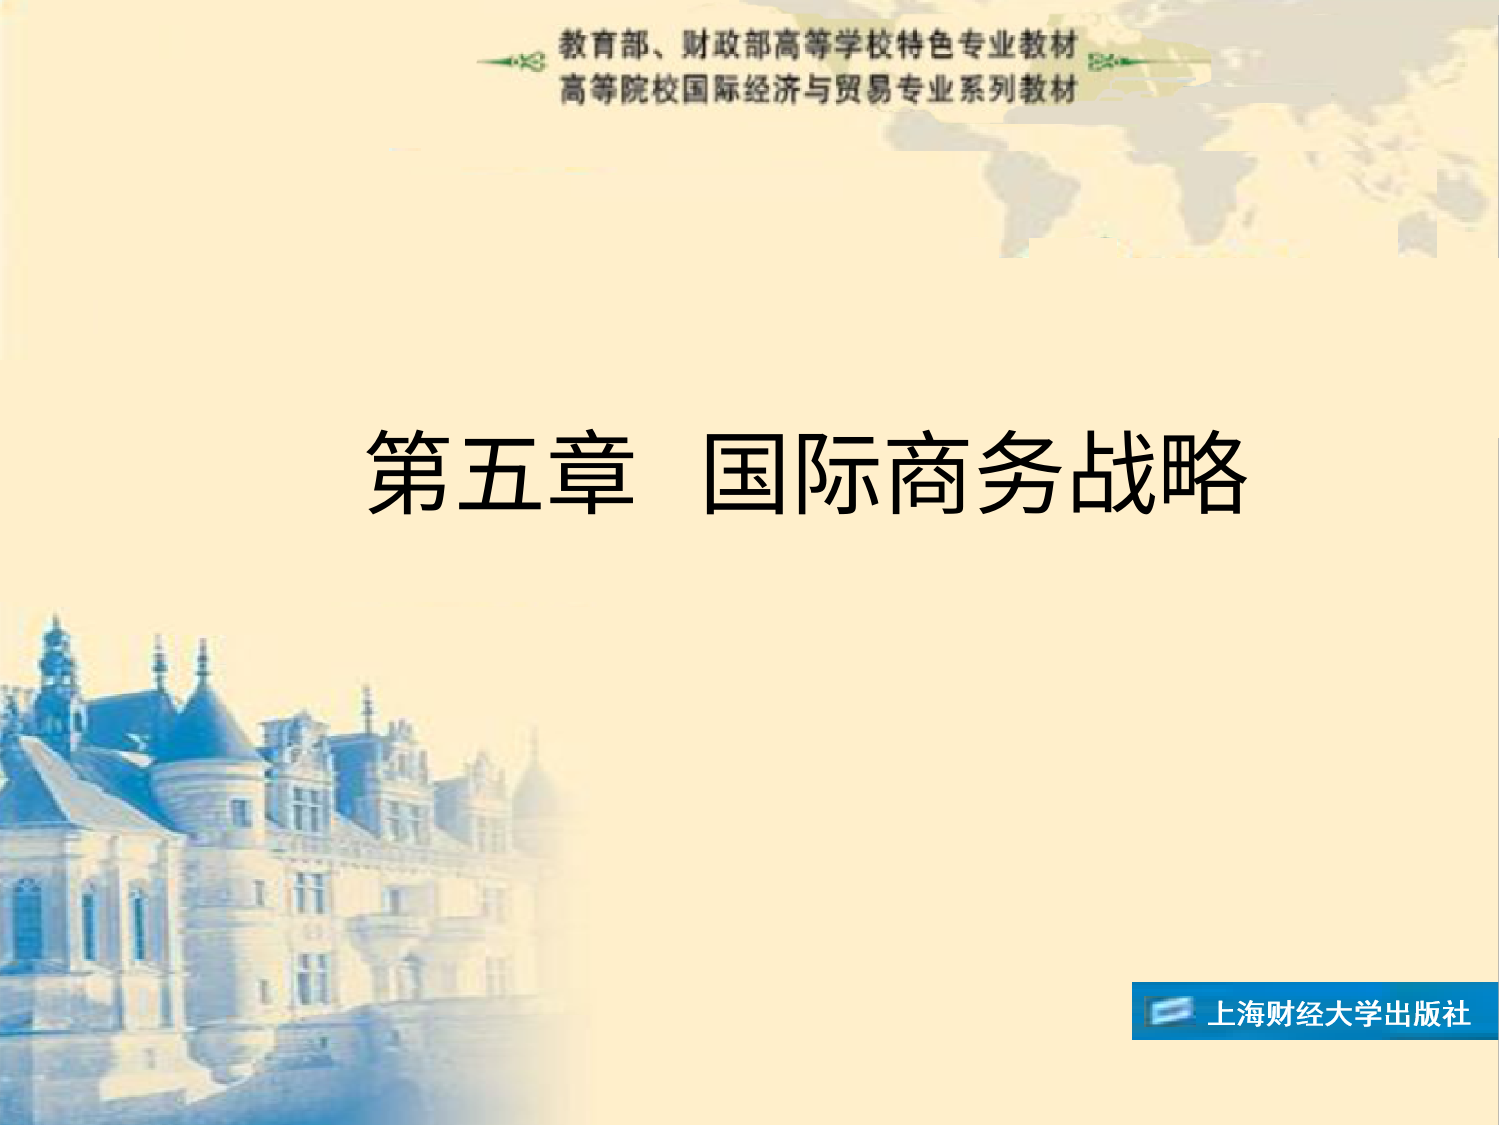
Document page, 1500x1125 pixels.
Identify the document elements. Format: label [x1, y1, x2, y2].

list [0, 0, 1499, 1125]
